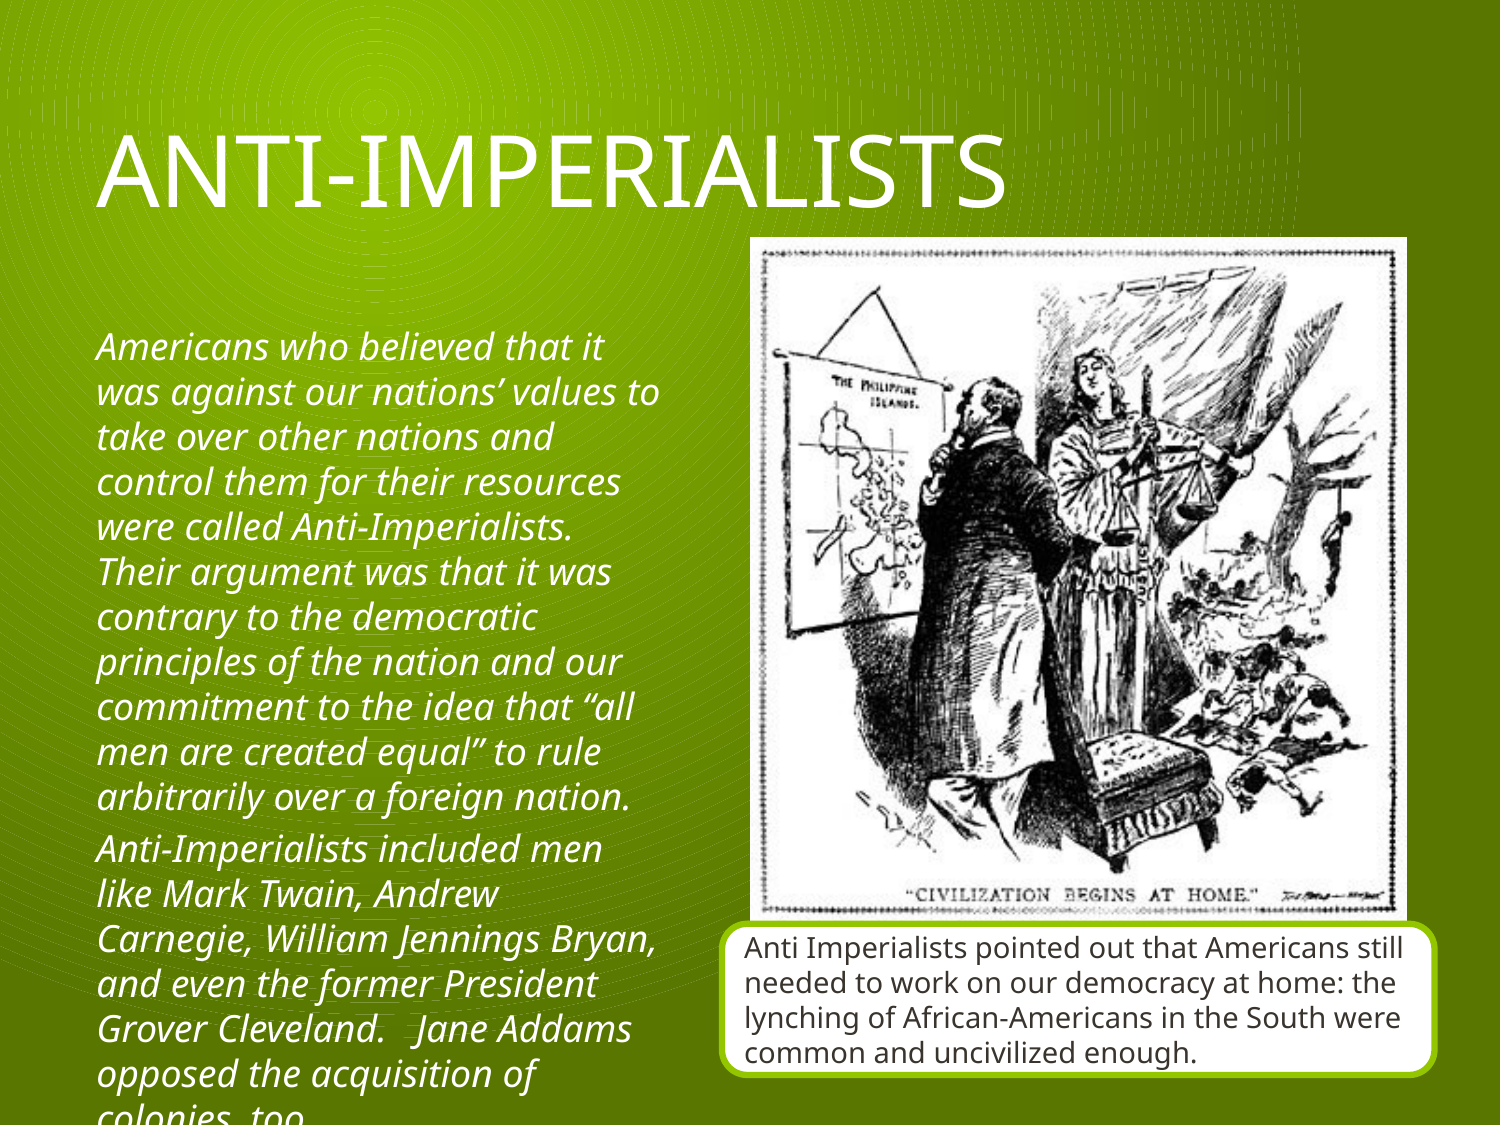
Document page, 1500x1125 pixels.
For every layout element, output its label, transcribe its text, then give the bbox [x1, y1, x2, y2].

title Anti-Imperialists [81, 99, 1313, 271]
text_box Anti Imperialists pointed out that Americans still needed to work on our democracy at home: the lynching of African-Americans in the South were common and uncivilized enough. [718, 920, 1438, 1079]
list Americans who believed that it was against our nations’ values to take over other nations and control them for their resources were called Anti-Imperialists. Their argument was that it was contrary to the democratic principles of the nation and our commitment to the idea that “all men are created equal” to rule arbitrarily over a foreign nation. Anti-Imperialists included men like Mark Twain, Andrew Carnegie, William Jennings Bryan, and even the former President Grover Cleveland. Jane Addams opposed the acquisition of colonies, too. [81, 315, 677, 1075]
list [749, 237, 1407, 925]
